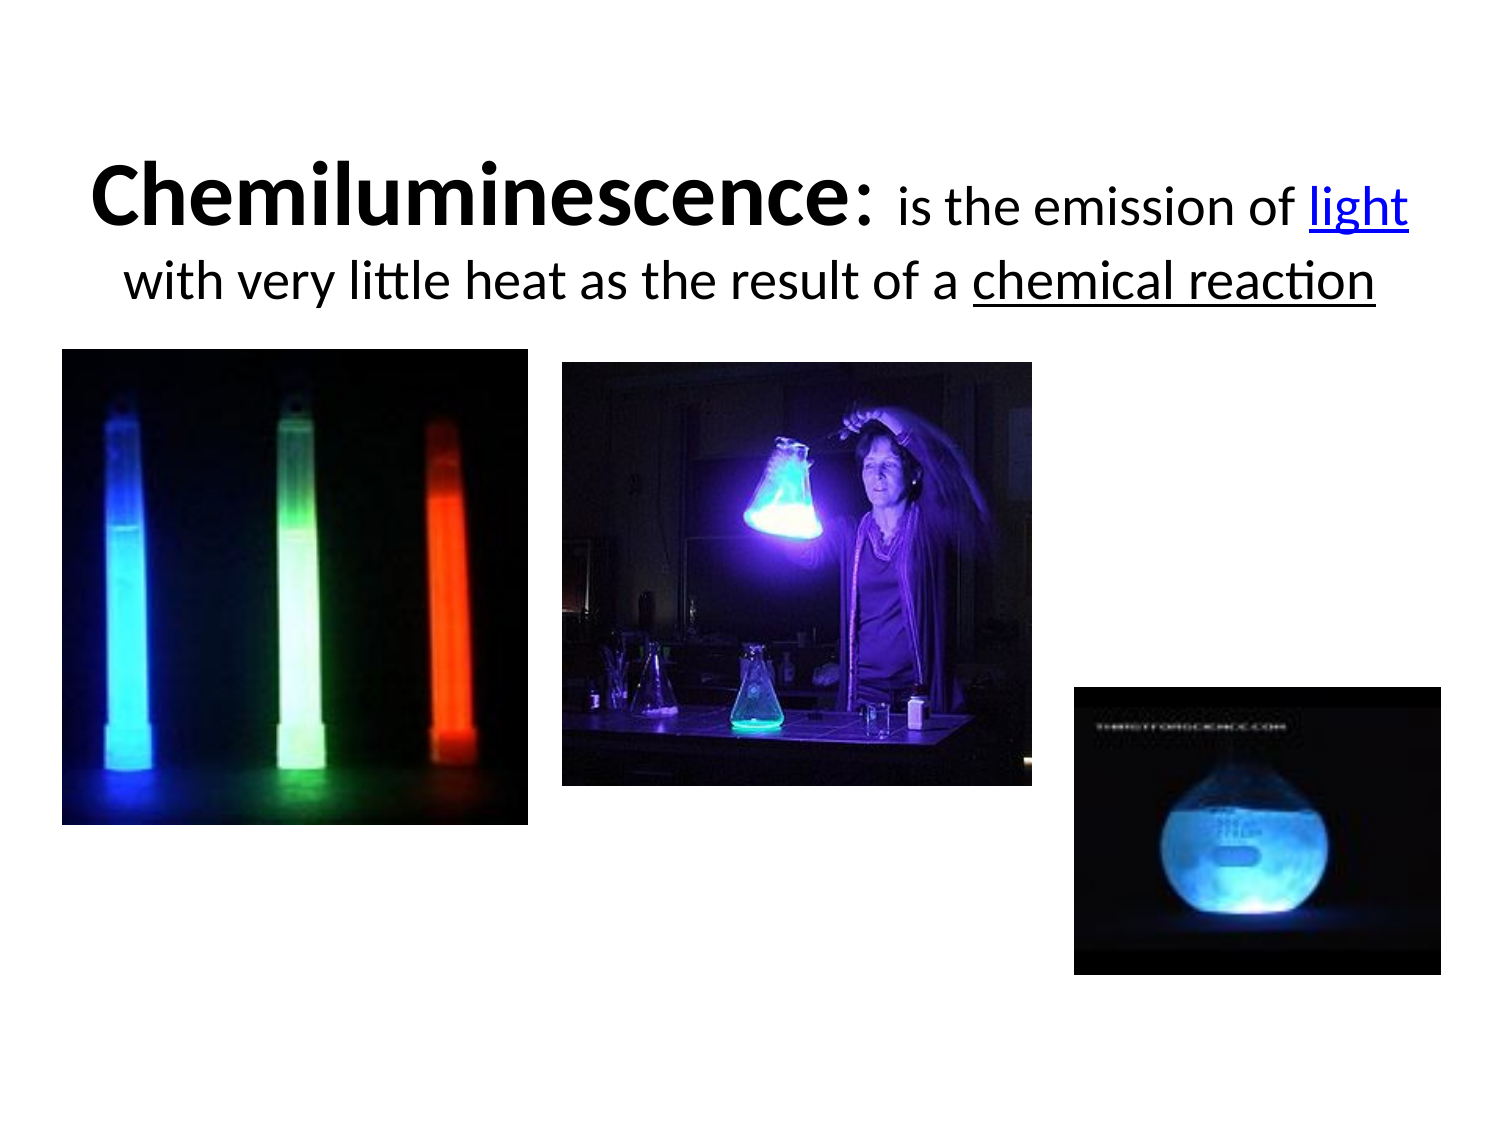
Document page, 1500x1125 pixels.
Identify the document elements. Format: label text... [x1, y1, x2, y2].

picture [62, 349, 528, 826]
title Chemiluminescence: is the emission of light with very little heat as the result of a chemical reaction [75, 45, 1425, 400]
picture [562, 362, 1032, 787]
picture [1074, 687, 1442, 976]
